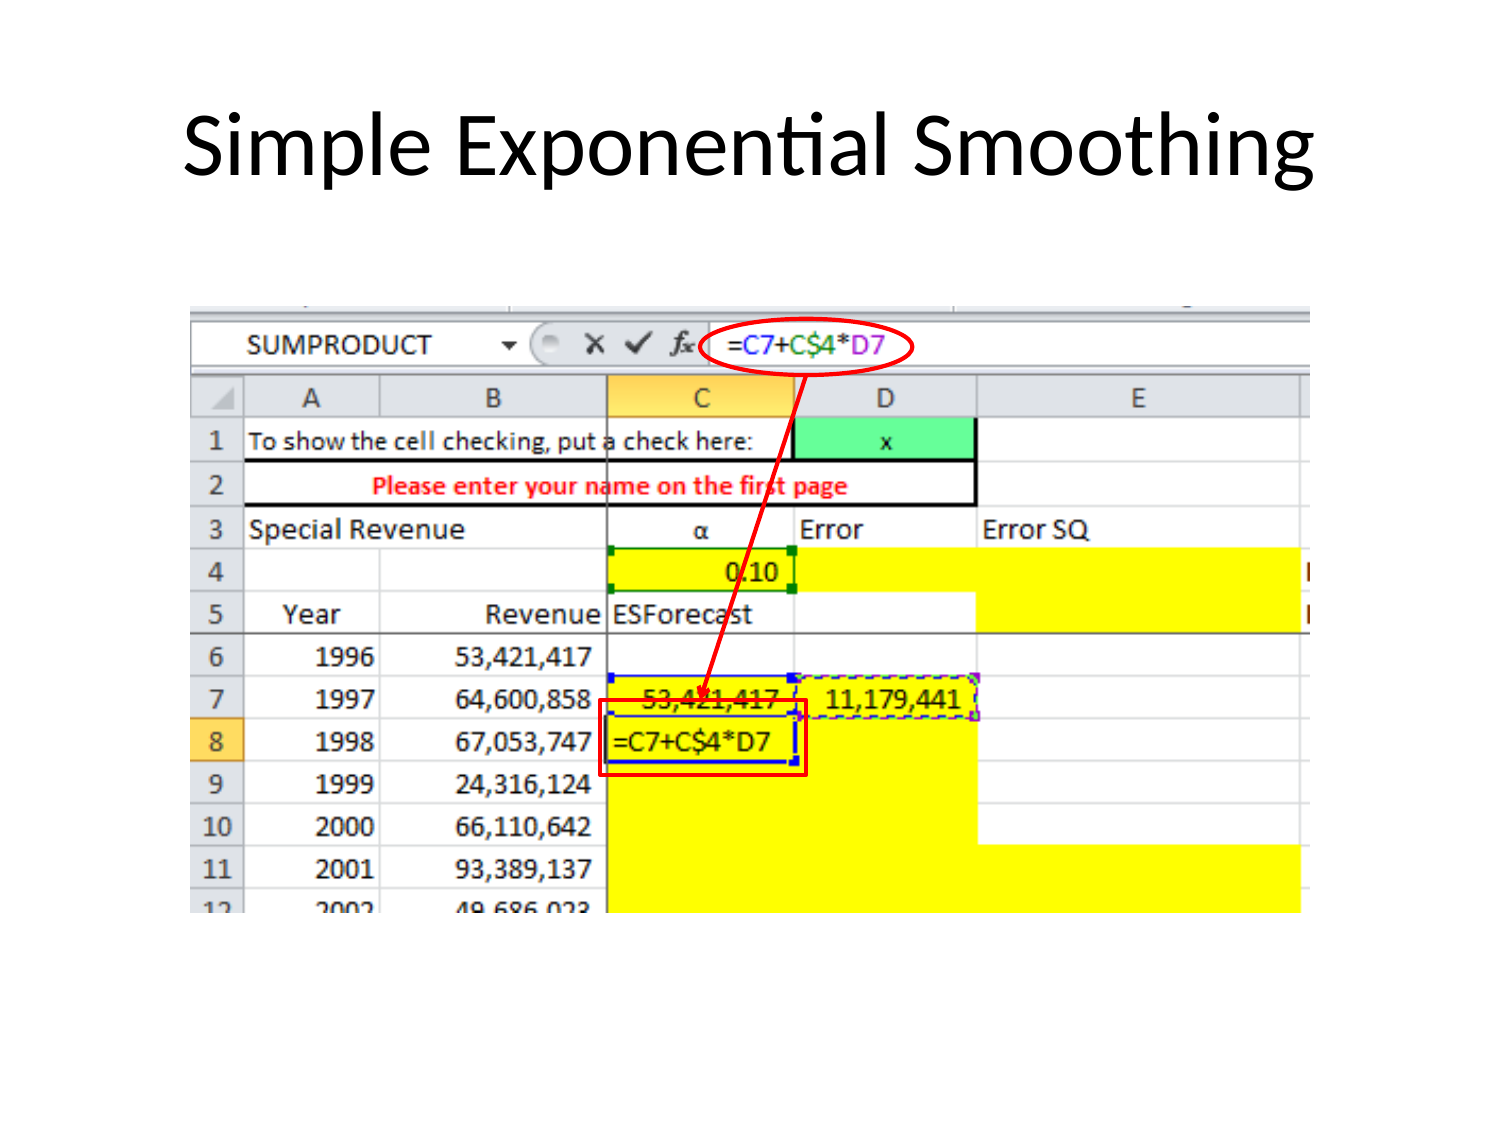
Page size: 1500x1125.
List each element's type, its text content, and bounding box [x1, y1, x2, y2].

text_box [699, 374, 807, 701]
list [190, 305, 1310, 913]
title Simple Exponential Smoothing [75, 45, 1425, 233]
